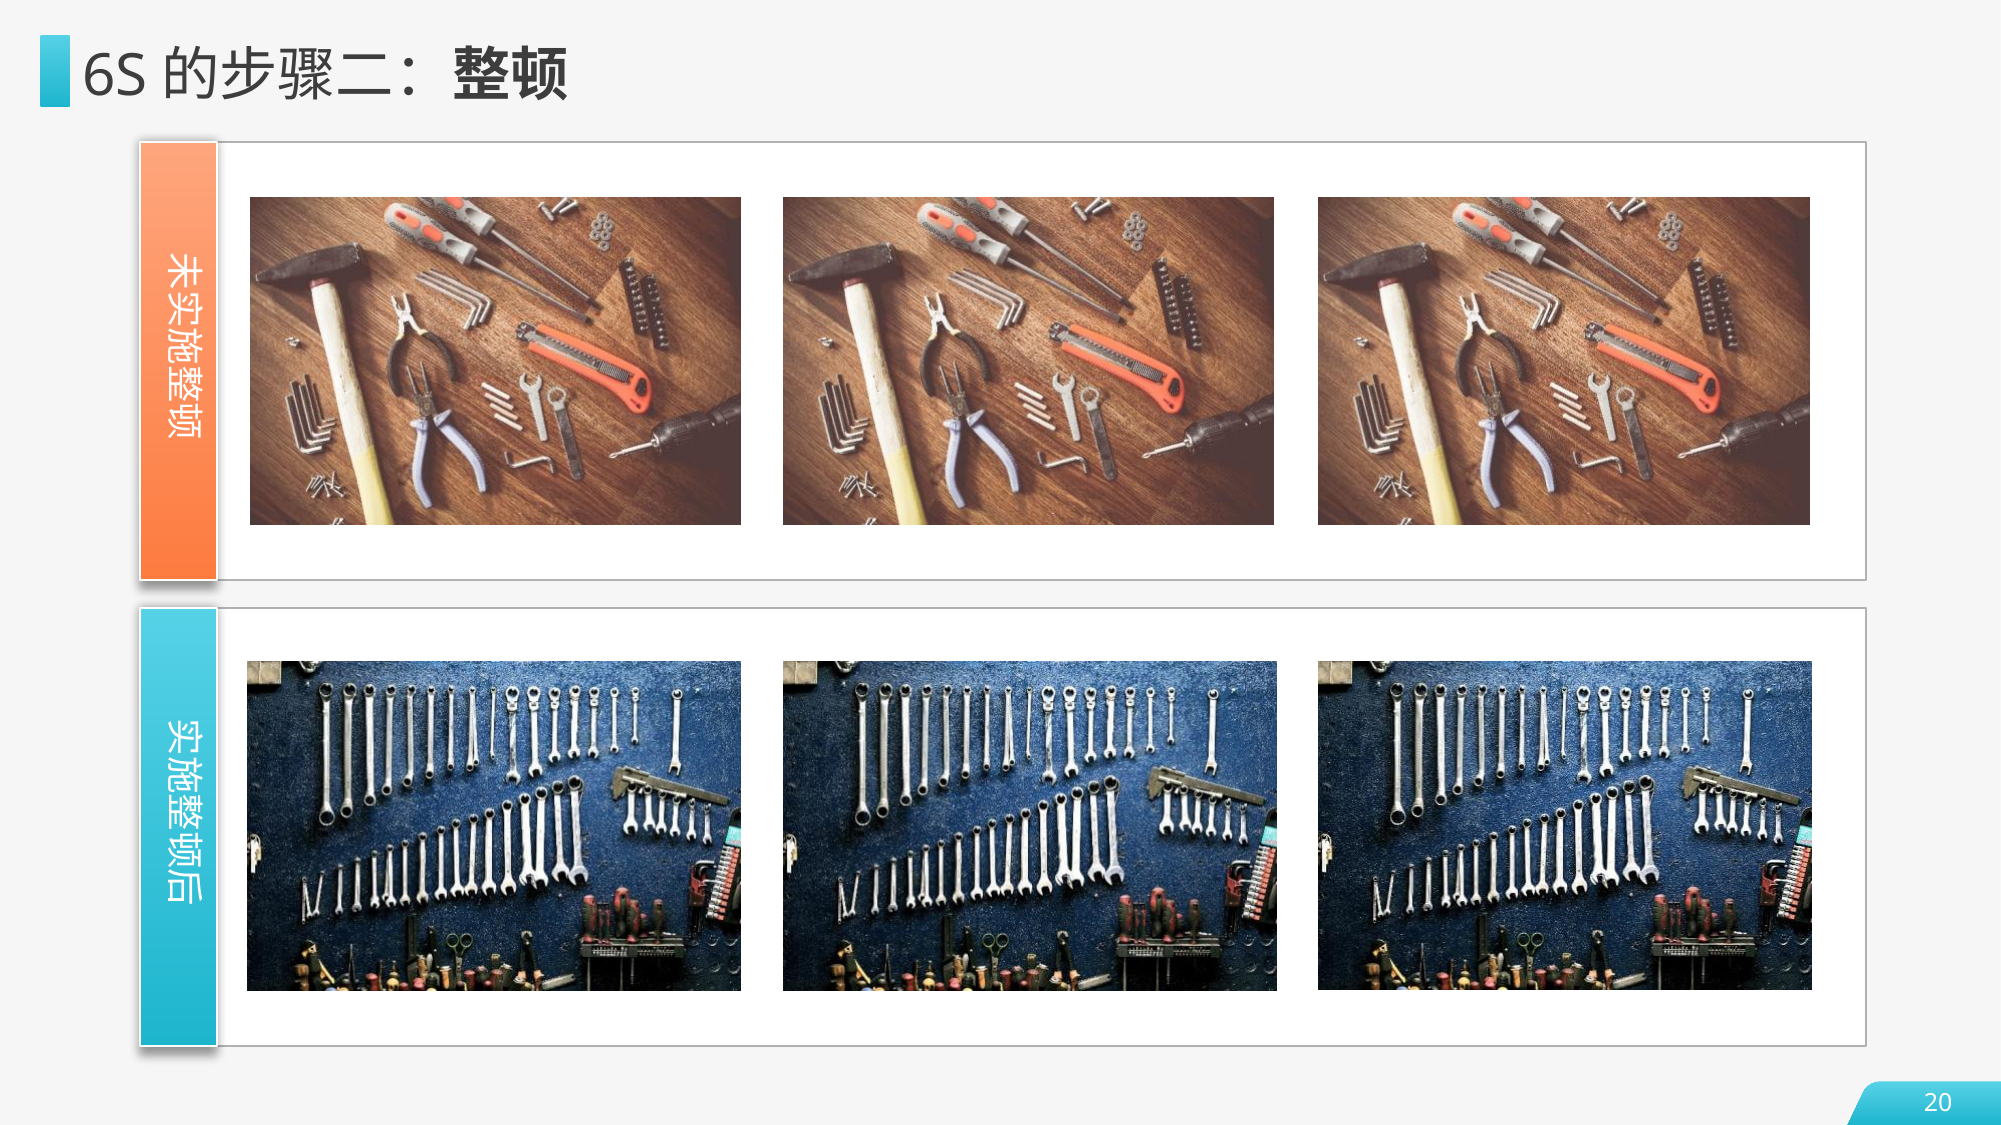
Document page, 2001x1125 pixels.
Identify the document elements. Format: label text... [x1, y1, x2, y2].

text_box [223, 607, 1866, 1046]
picture [782, 197, 1274, 525]
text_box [139, 607, 218, 1047]
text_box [139, 141, 218, 581]
picture [1318, 661, 1812, 991]
text_box [224, 142, 1866, 581]
picture [1318, 197, 1810, 525]
picture [247, 661, 742, 991]
picture [249, 197, 741, 525]
picture [782, 661, 1277, 991]
text_box 6S的步骤二：整顿 [82, 36, 1120, 107]
text_box [40, 35, 70, 107]
